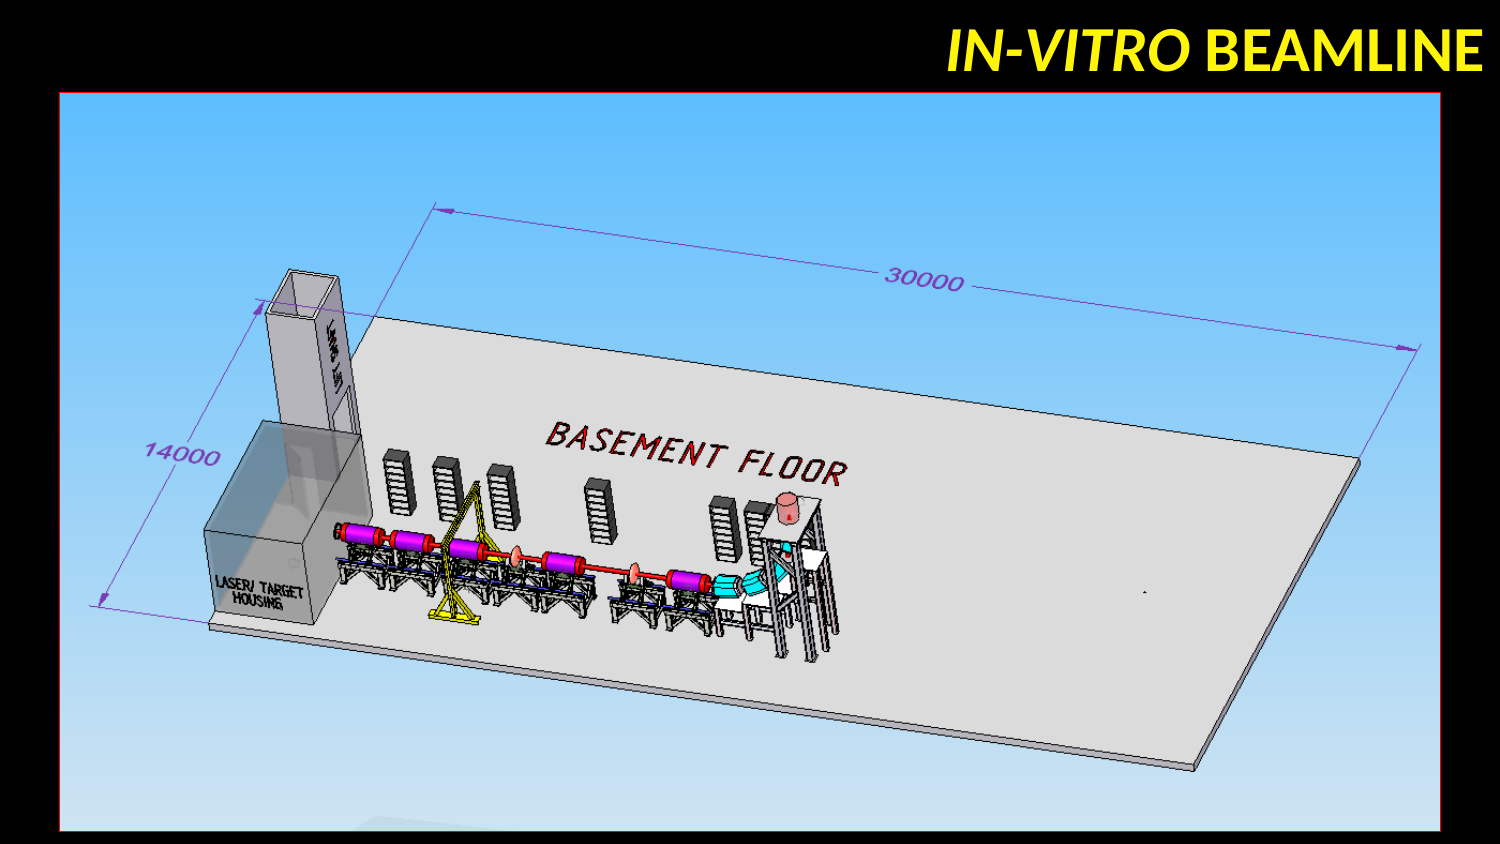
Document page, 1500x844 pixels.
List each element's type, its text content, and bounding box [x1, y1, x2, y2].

title IN-VITRO BEAMLINE [0, 0, 1500, 93]
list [59, 92, 1441, 833]
